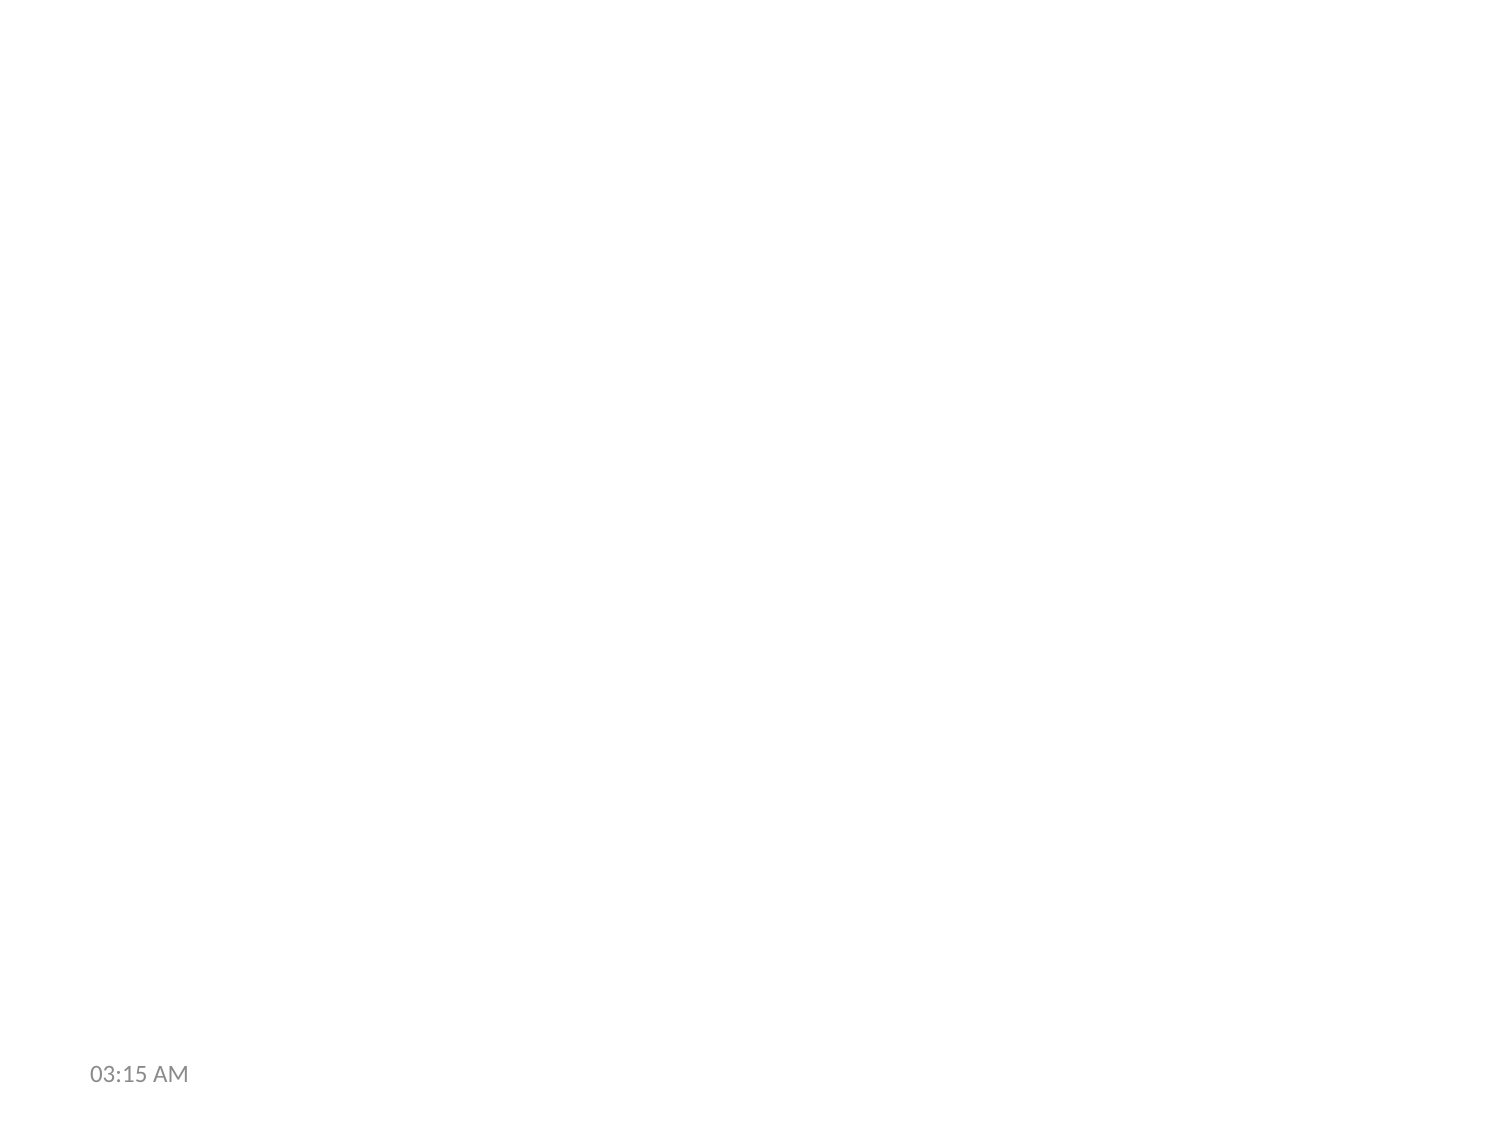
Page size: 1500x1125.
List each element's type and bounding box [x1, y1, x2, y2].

slide_number [75, 1042, 425, 1103]
